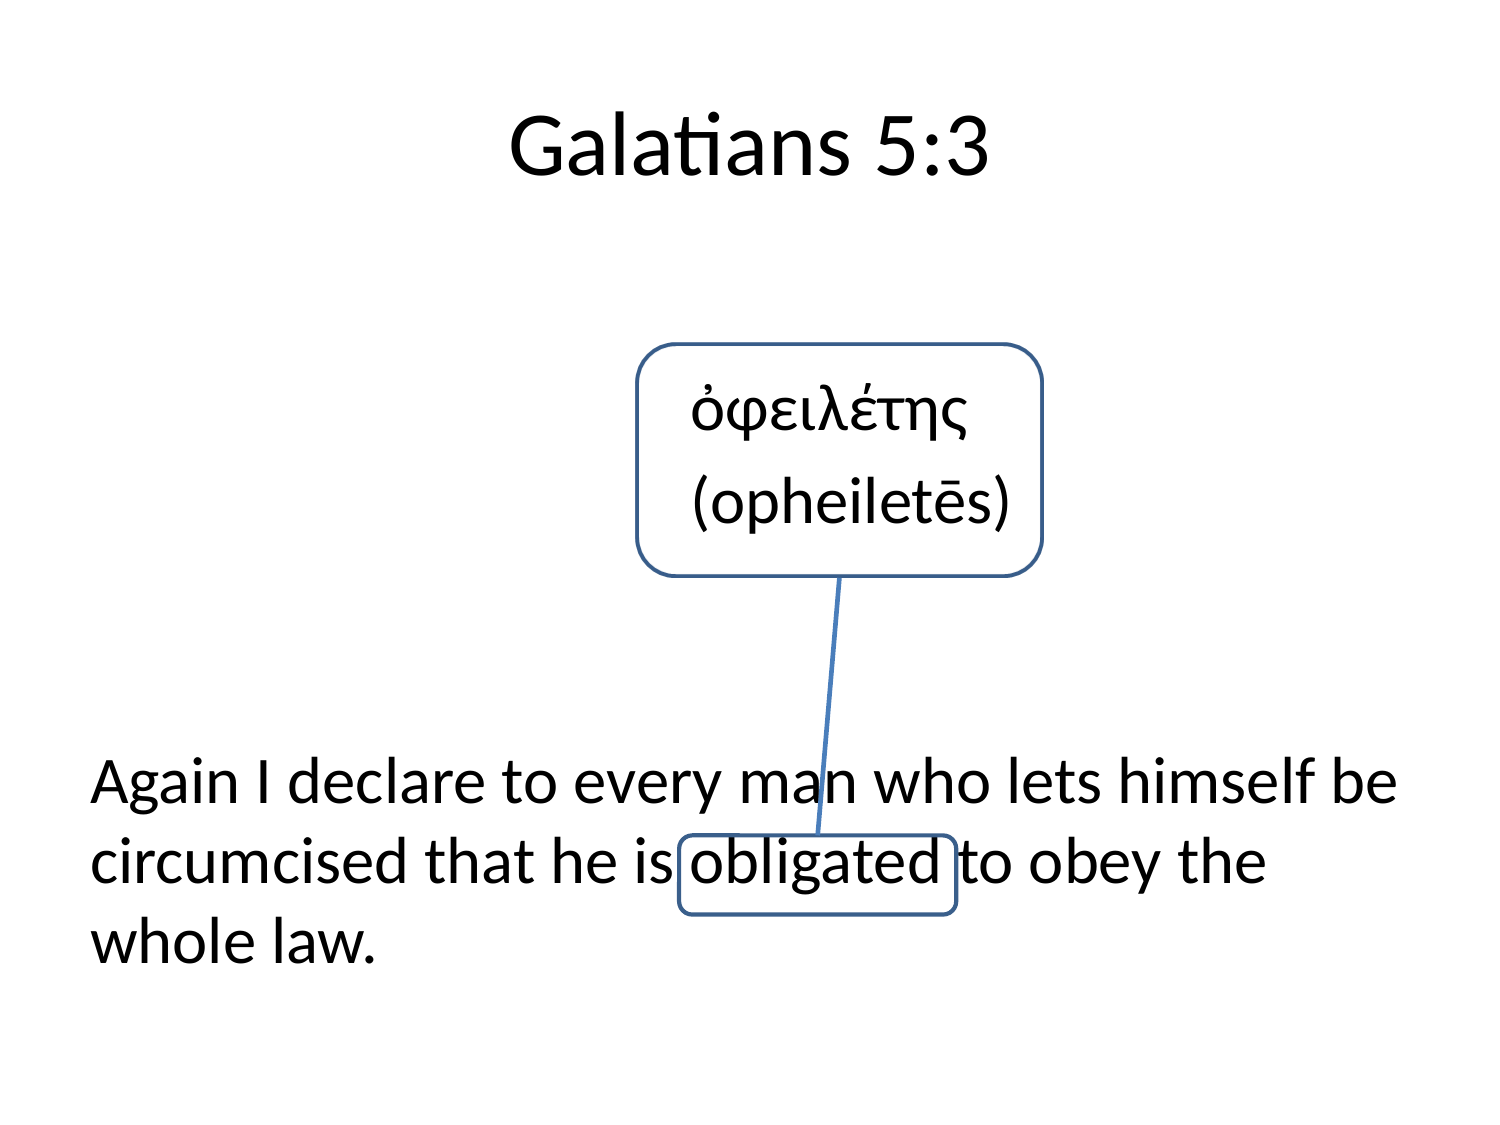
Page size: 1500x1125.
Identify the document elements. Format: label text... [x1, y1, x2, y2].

list ὀφειλέτης (opheiletēs) Again I declare to every man who lets himself be circumcised that he is obligated to obey the whole law. [75, 262, 1425, 1005]
title Galatians 5:3 [75, 45, 1425, 233]
picture [635, 342, 1044, 579]
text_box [817, 577, 840, 836]
text_box [676, 833, 959, 917]
